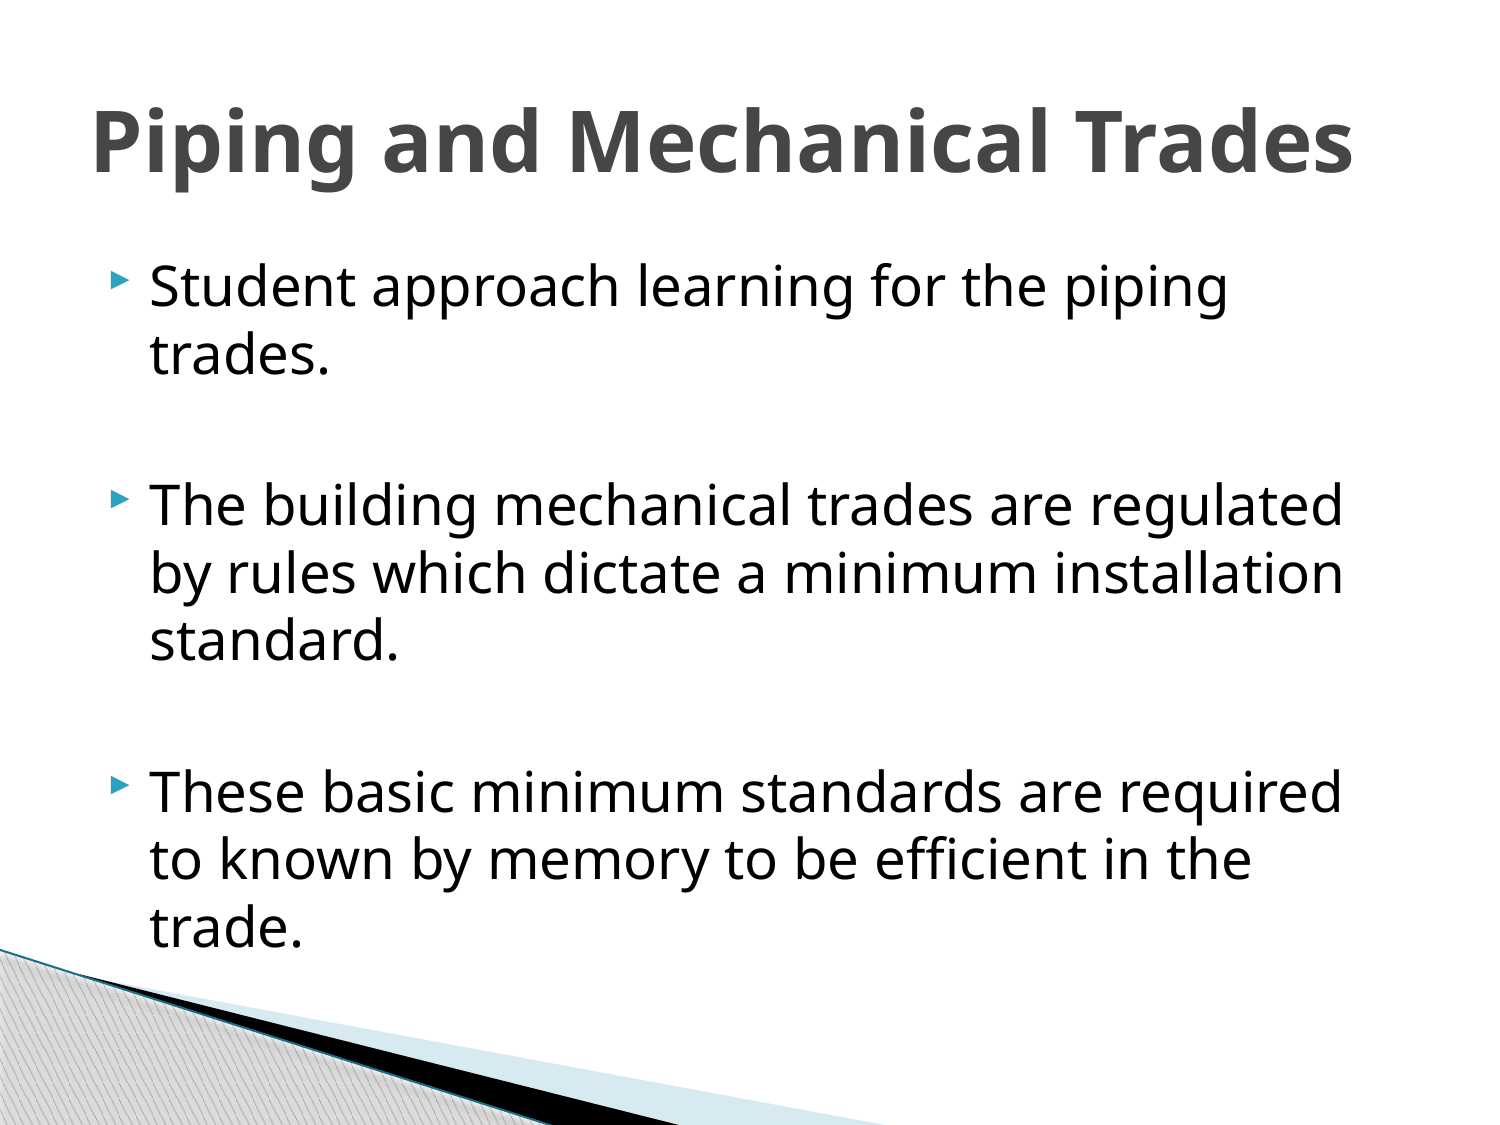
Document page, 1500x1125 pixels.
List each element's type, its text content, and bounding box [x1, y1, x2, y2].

title Piping and Mechanical Trades [75, 45, 1425, 233]
list Student approach learning for the piping trades. The building mechanical trades are regulated by rules which dictate a minimum installation standard. These basic minimum standards are required to known by memory to be efficient in the trade. [75, 243, 1425, 986]
